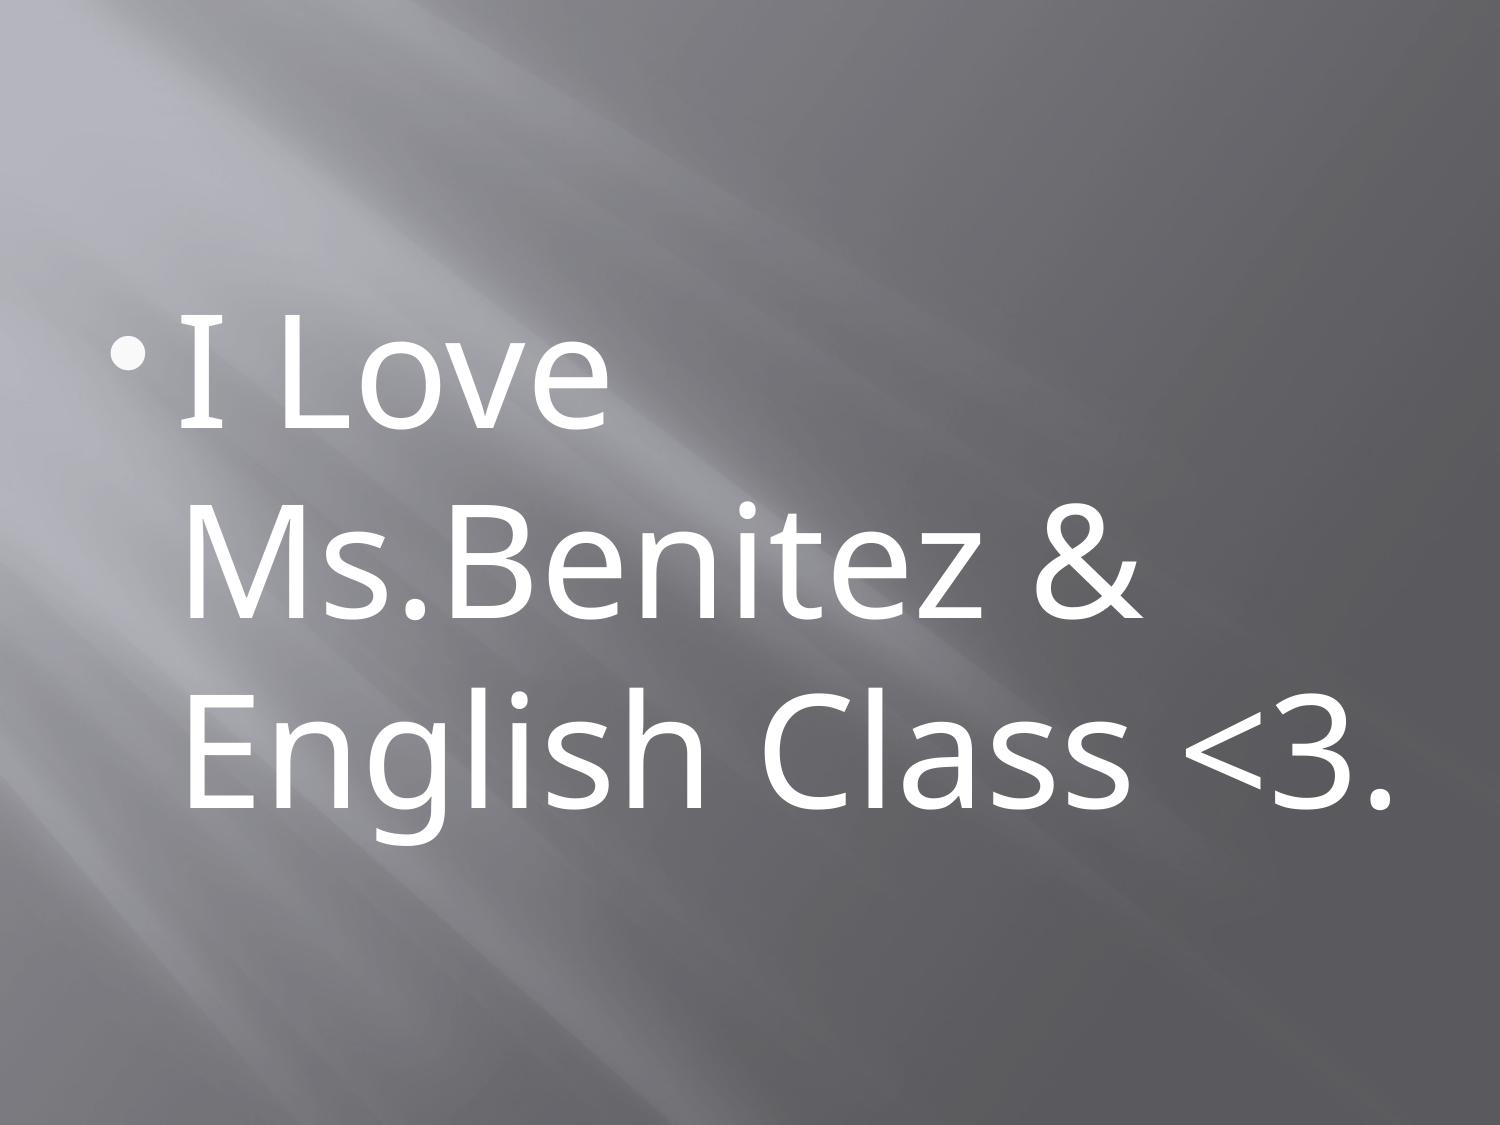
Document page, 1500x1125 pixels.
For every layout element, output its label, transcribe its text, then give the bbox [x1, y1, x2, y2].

list I Love Ms.Benitez & English Class <3. [75, 262, 1425, 1035]
